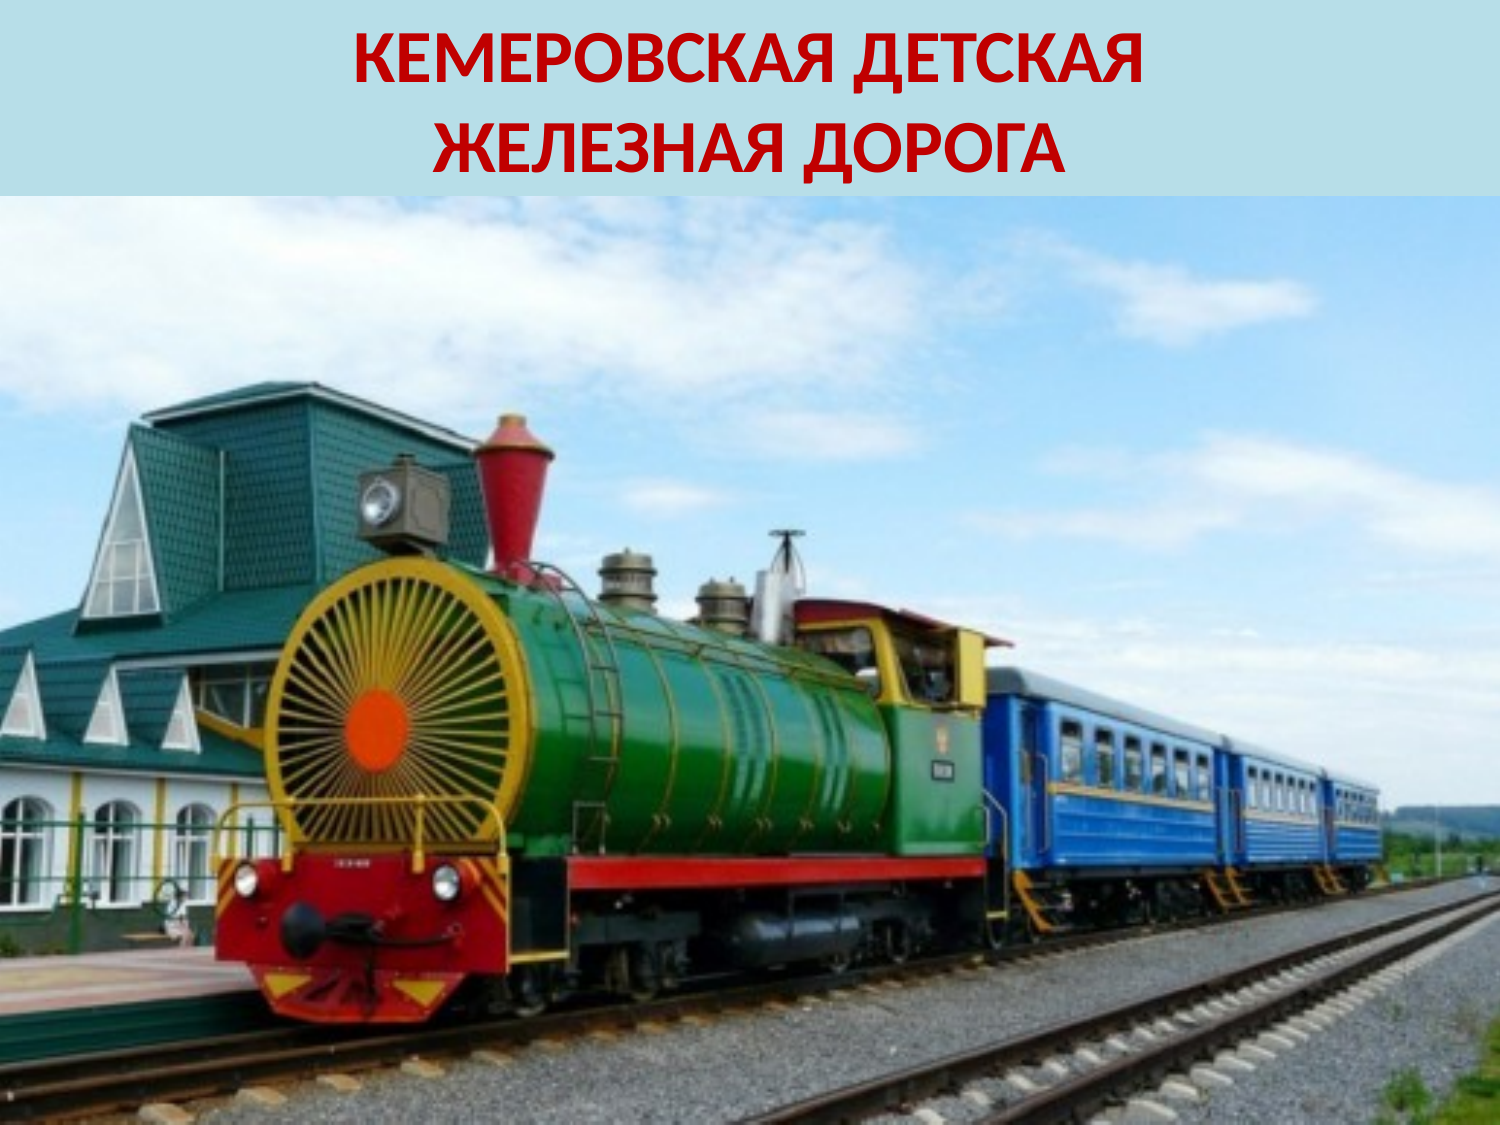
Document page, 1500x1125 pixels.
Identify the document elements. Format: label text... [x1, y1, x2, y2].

text_box КЕМЕРОВСКАЯ ДЕТСКАЯ ЖЕЛЕЗНАЯ ДОРОГА [0, 0, 1500, 195]
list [0, 195, 1500, 1125]
